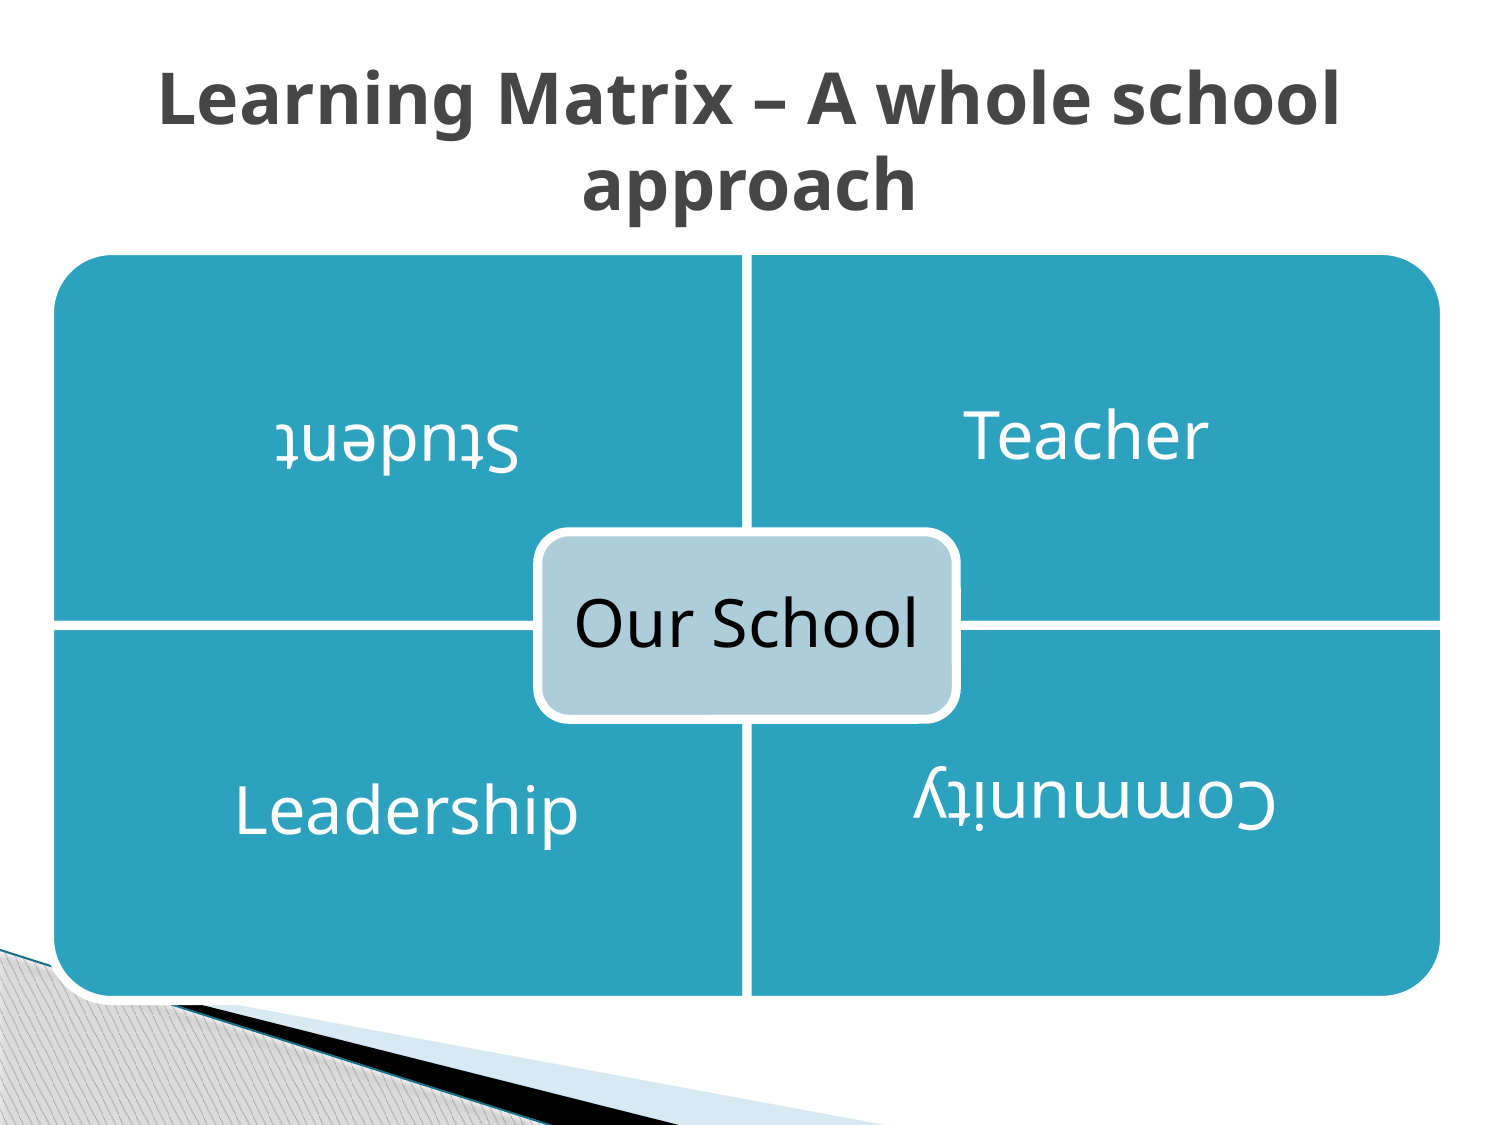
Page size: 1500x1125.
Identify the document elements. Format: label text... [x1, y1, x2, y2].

title Learning Matrix – A whole school approach [75, 45, 1425, 233]
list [49, 250, 1445, 1001]
